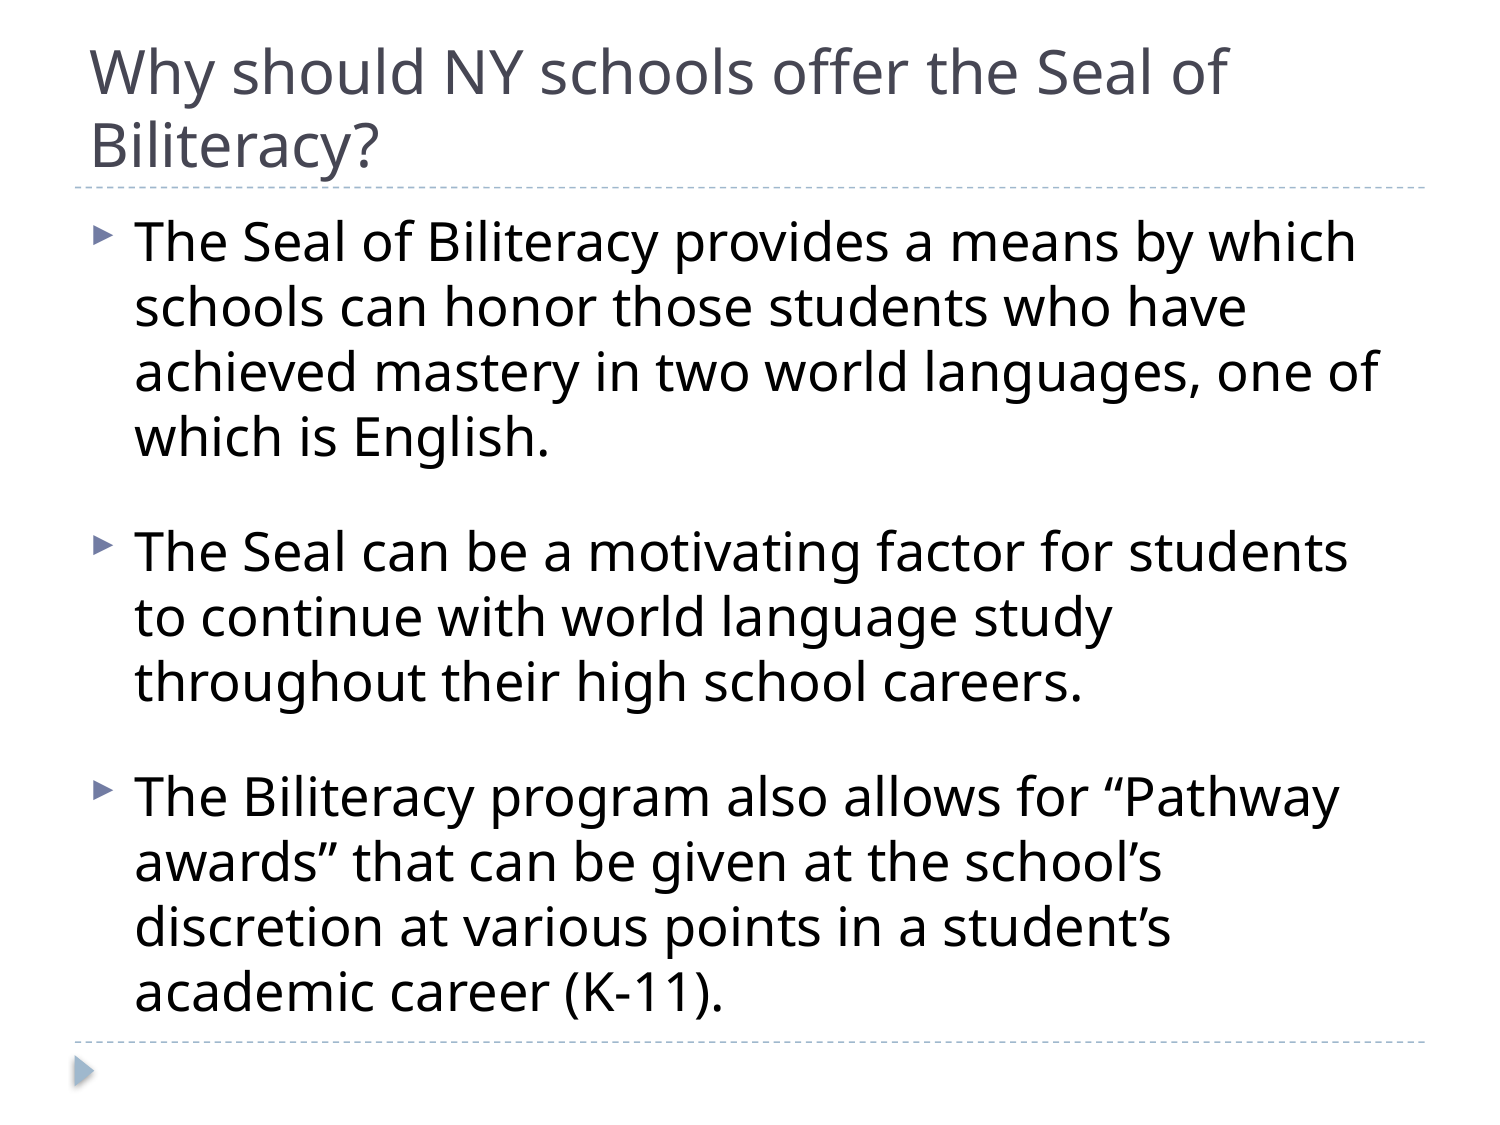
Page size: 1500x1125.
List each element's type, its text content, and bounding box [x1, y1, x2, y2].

title Why should NY schools offer the Seal of Biliteracy? [75, 24, 1425, 188]
list The Seal of Biliteracy provides a means by which schools can honor those students who have achieved mastery in two world languages, one of which is English. The Seal can be a motivating factor for students to continue with world language study throughout their high school careers. The Biliteracy program also allows for “Pathway awards” that can be given at the school’s discretion at various points in a student’s academic career (K-11). [75, 200, 1425, 1010]
